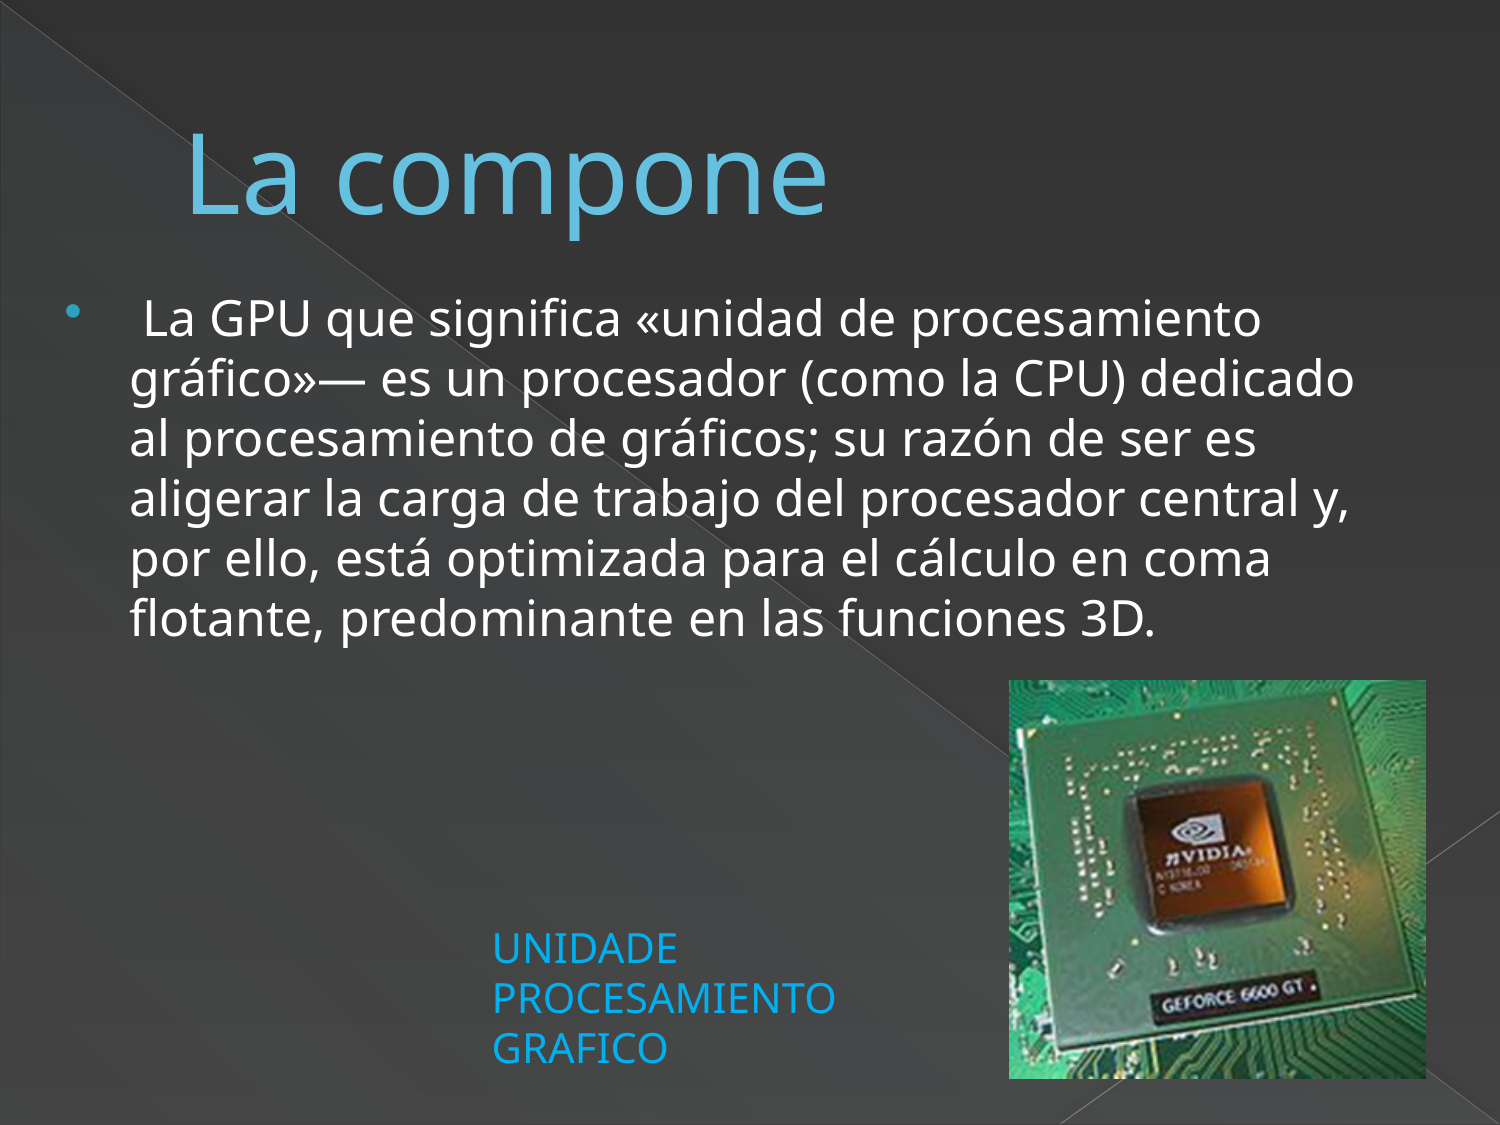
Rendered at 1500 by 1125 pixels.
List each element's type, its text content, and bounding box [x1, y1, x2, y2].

title La compone [88, 54, 1439, 284]
list La GPU que significa «unidad de procesamiento gráfico»— es un procesador (como la CPU) dedicado al procesamiento de gráficos; su razón de ser es aligerar la carga de trabajo del procesador central y, por ello, está optimizada para el cálculo en coma flotante, predominante en las funciones 3D. [41, 278, 1402, 787]
picture [1009, 680, 1426, 1079]
text_box UNIDADE PROCESAMIENTO GRAFICO [476, 914, 990, 1080]
